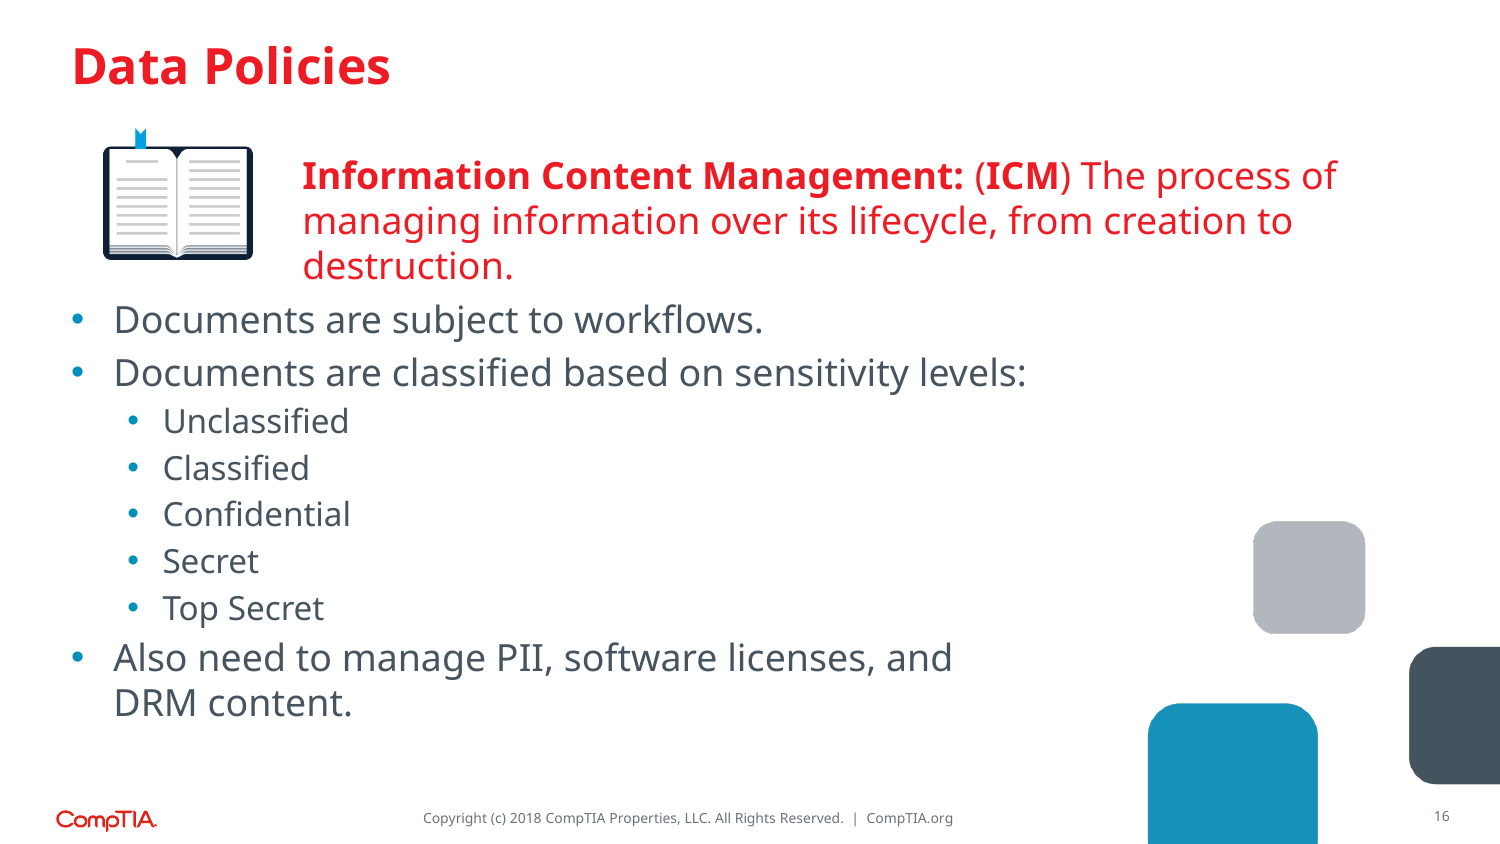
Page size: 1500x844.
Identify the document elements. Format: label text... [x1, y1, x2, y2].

list Information Content Management: (ICM) The process of managing information over its lifecycle, from creation to destruction. [287, 144, 1425, 239]
picture [1138, 515, 1500, 844]
list Documents are subject to workflows. Documents are classified based on sensitivity levels: Unclassified Classified Confidential Secret Top Secret Also need to manage PII, software licenses, and DRM content. [56, 288, 1444, 779]
picture [103, 128, 253, 260]
title Data Policies [56, 12, 1350, 117]
slide_number 16 [1407, 800, 1450, 835]
